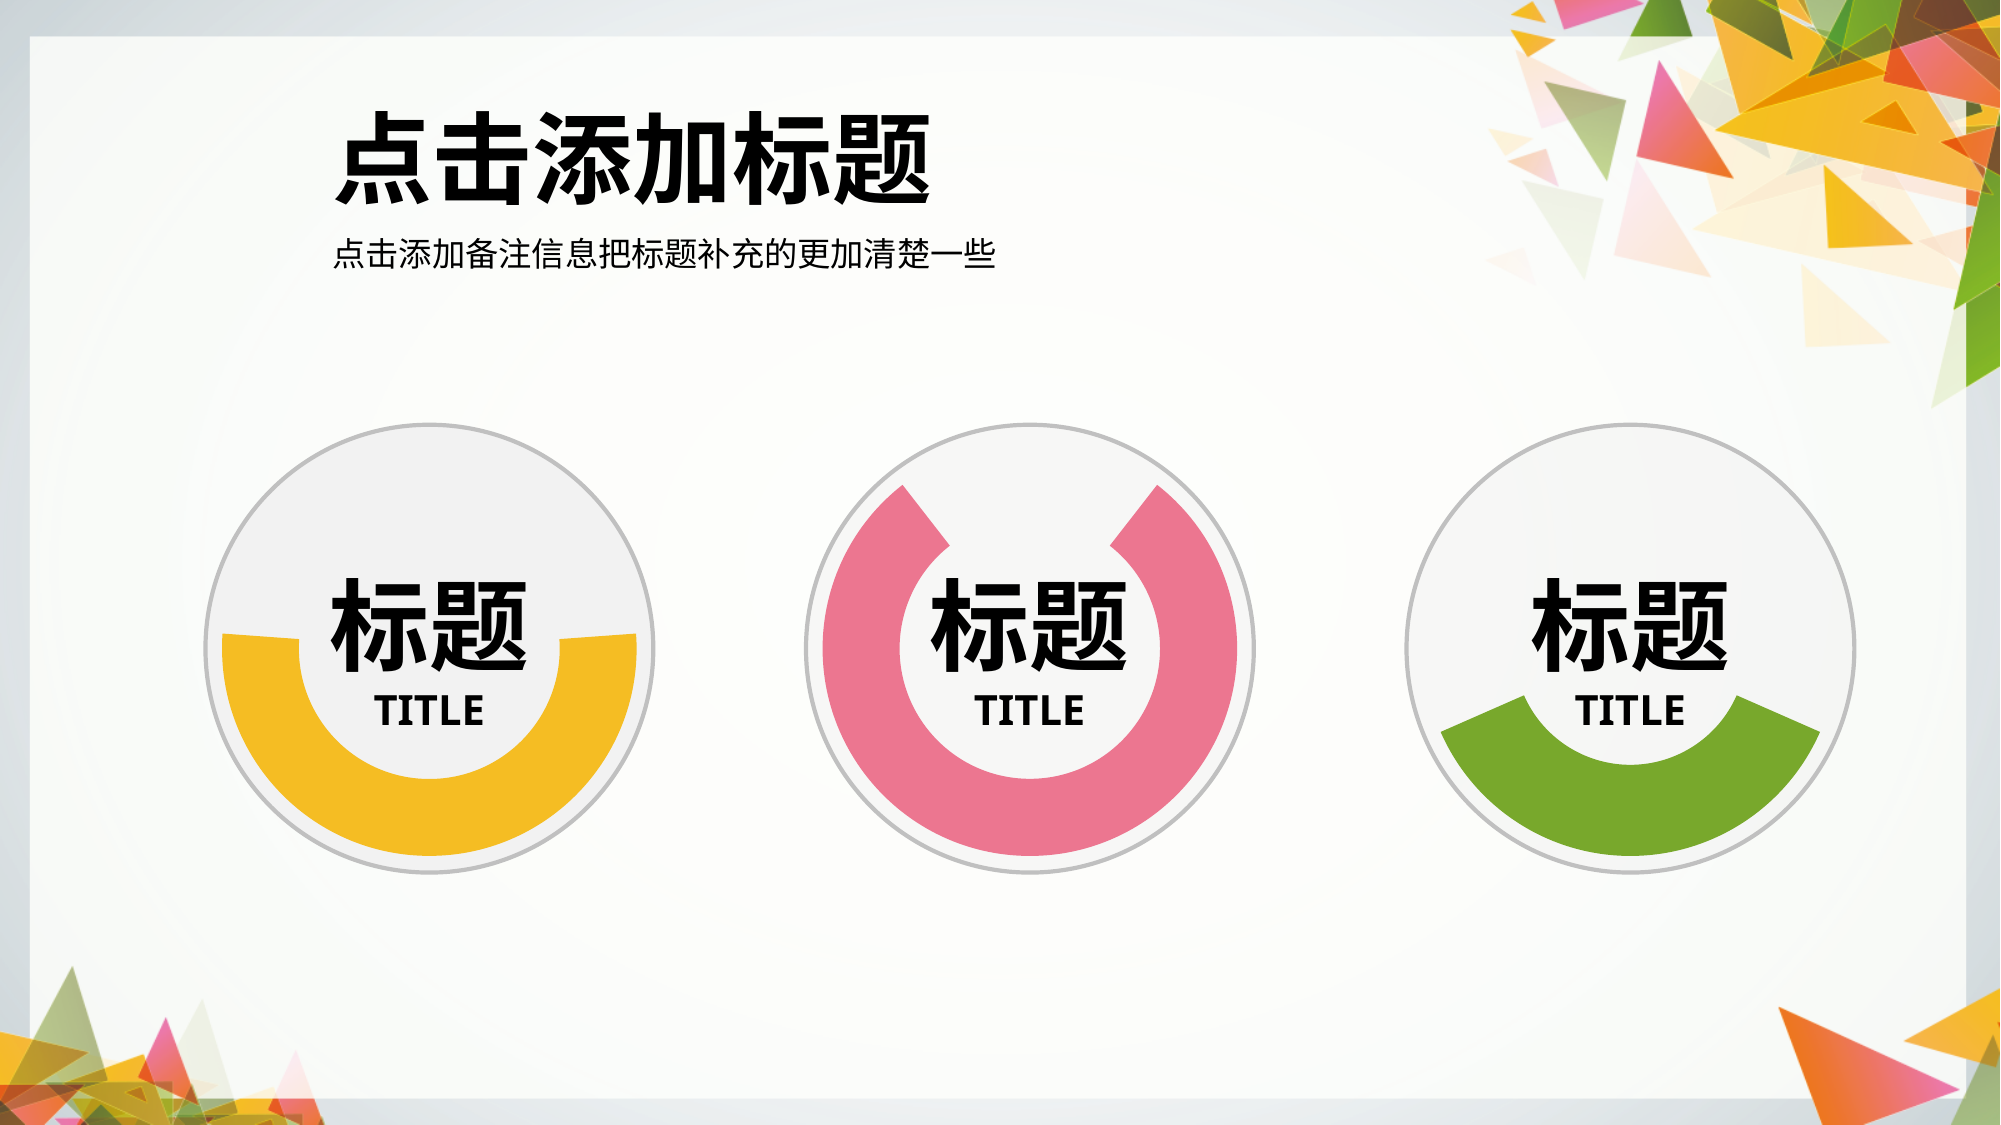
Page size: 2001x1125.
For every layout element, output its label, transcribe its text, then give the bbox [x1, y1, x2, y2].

text_box 标题 TITLE [1472, 565, 1789, 733]
text_box [205, 424, 654, 873]
text_box [1406, 424, 1855, 873]
text_box [821, 483, 1239, 857]
text_box 点击添加备注信息把标题补充的更加清楚一些 [324, 225, 1227, 273]
text_box 标题 TITLE [270, 565, 588, 733]
text_box [1439, 693, 1822, 857]
text_box 点击添加标题 [324, 88, 1118, 203]
text_box [805, 424, 1254, 873]
text_box 标题 TITLE [901, 565, 1158, 733]
text_box [221, 632, 638, 857]
picture [0, 0, 2000, 1125]
